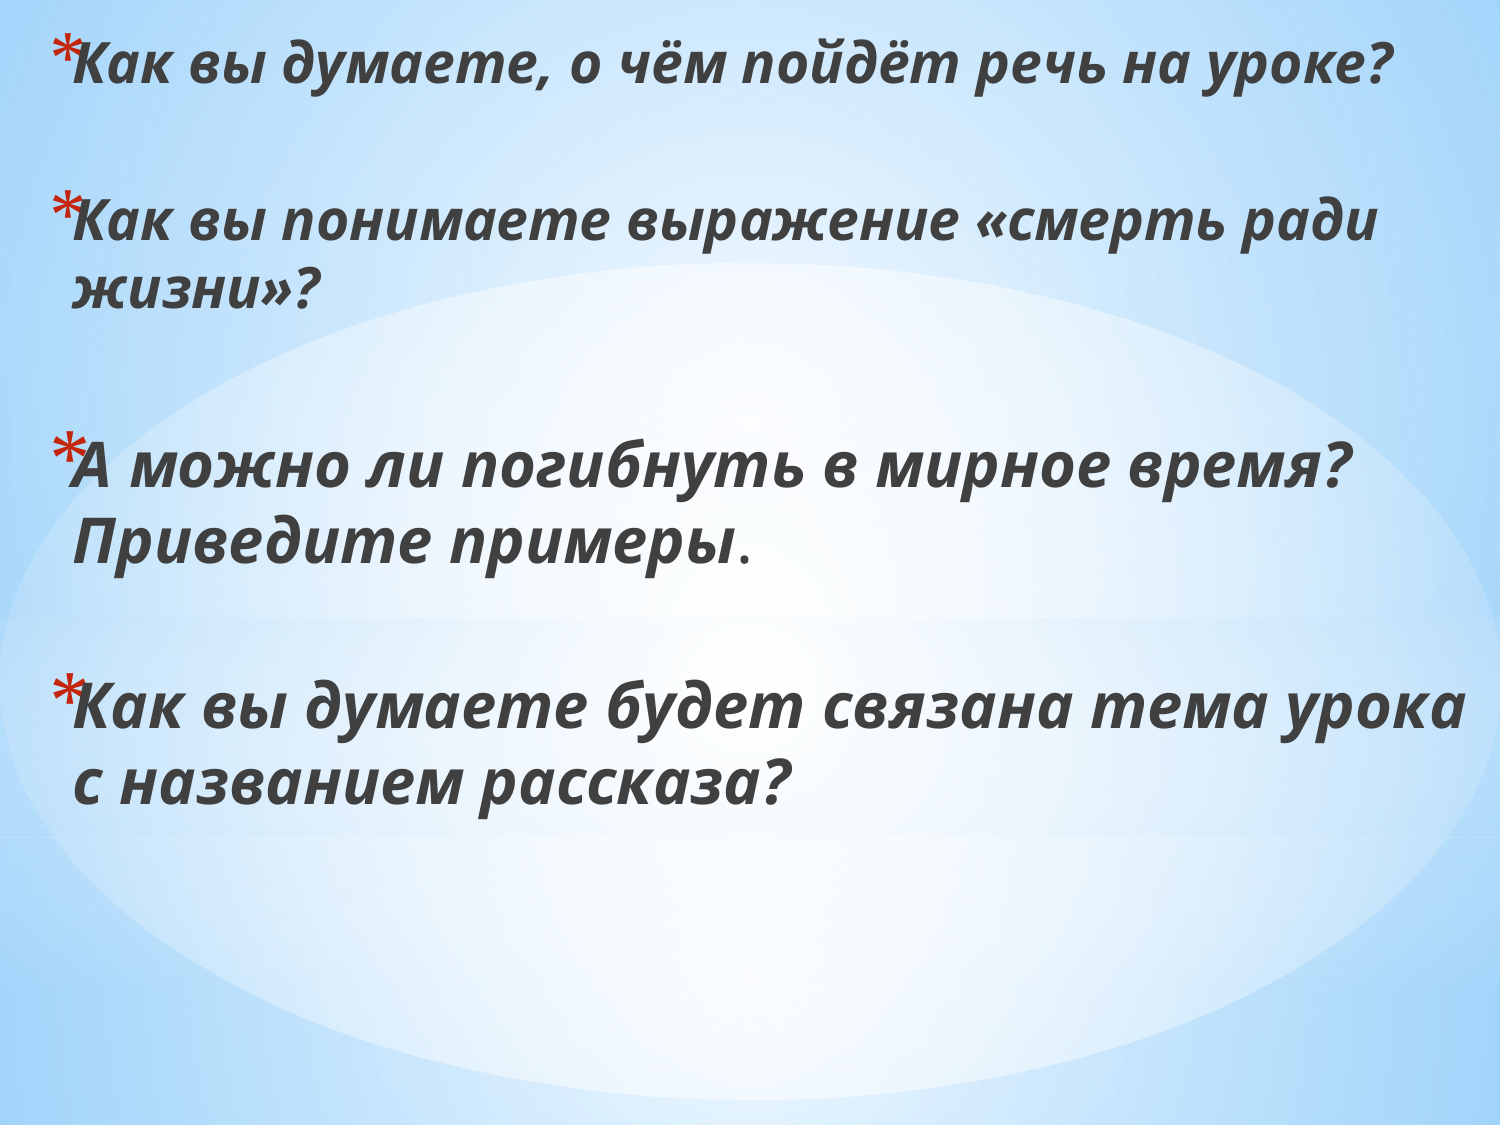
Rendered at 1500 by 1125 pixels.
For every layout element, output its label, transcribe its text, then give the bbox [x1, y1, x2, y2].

list Как вы думаете, о чём пойдёт речь на уроке? Как вы понимаете выражение «смерть ради жизни»? А можно ли погибнуть в мирное время? Приведите примеры. Как вы думаете будет связана тема урока с названием рассказа? [29, 19, 1500, 1106]
